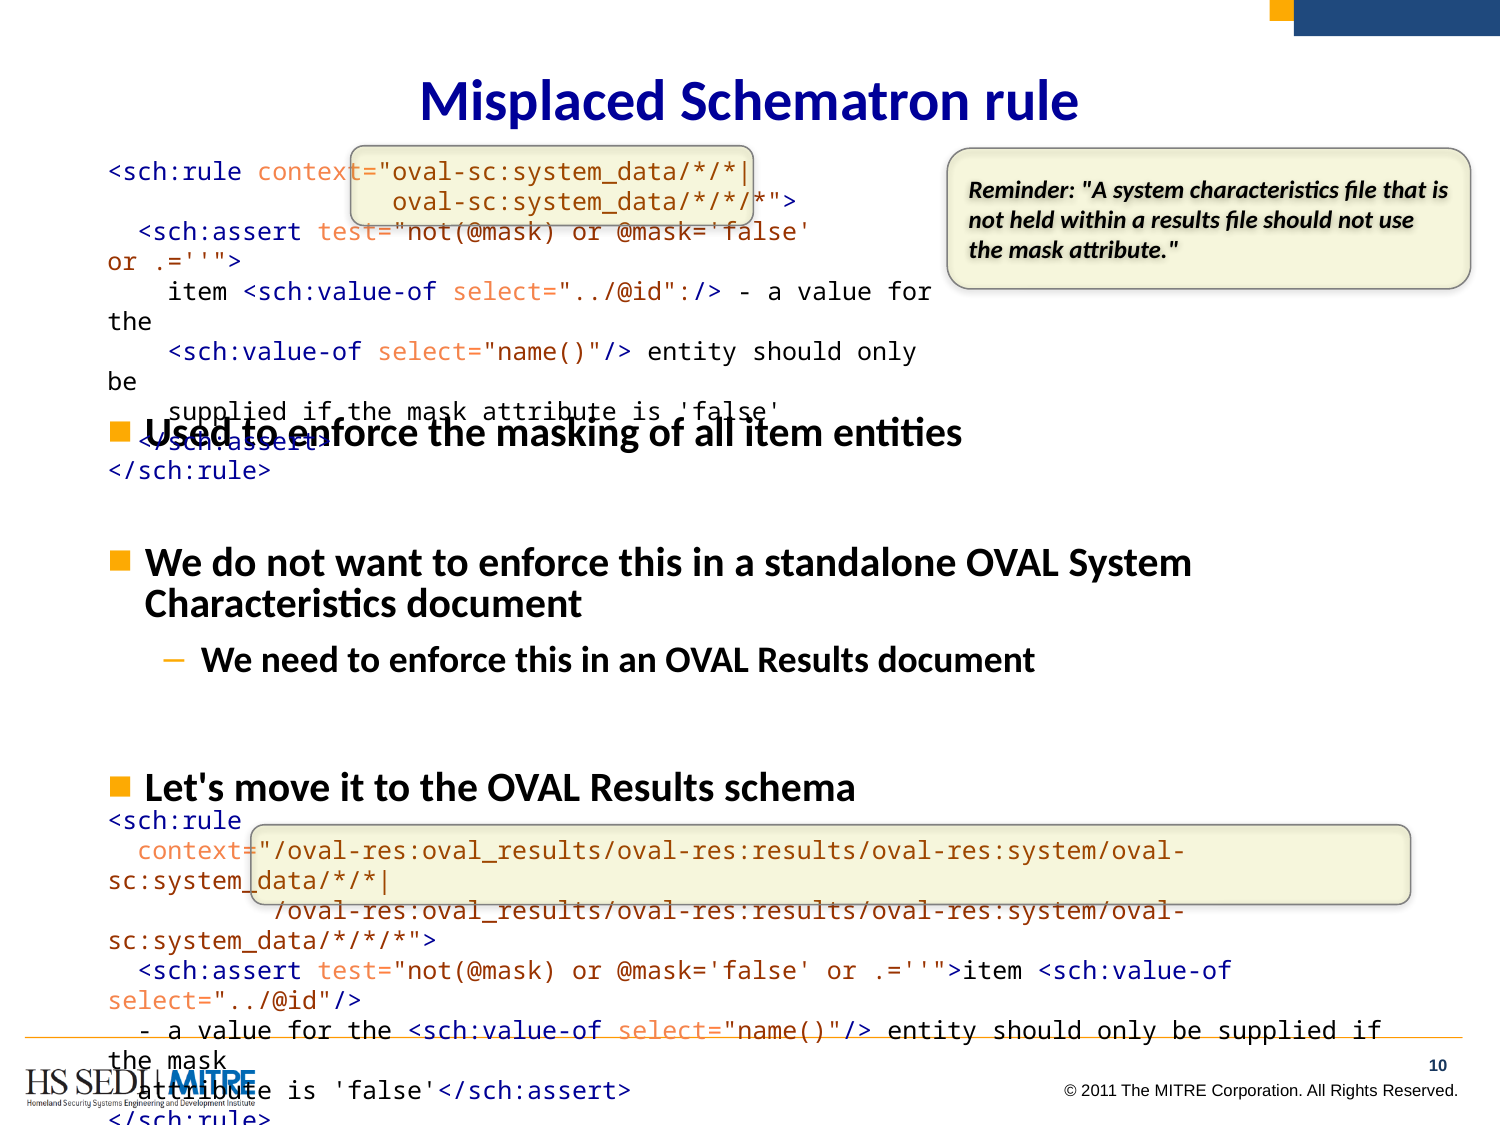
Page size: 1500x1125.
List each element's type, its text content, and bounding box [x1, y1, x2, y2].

text_box [349, 144, 755, 227]
title Misplaced Schematron rule [43, 62, 1457, 151]
text_box <sch:rule context="/oval-res:oval_results/oval-res:results/oval-res:system/oval-sc:system_data/*/*| /oval-res:oval_results/oval-res:results/oval-res:system/oval-sc:system_data/*/*/*"> <sch:assert test="not(@mask) or @mask='false' or .=''">item <sch:value-of select="../@id"/> - a value for the <sch:value-of select="name()"/> entity should only be supplied if the mask attribute is 'false'</sch:assert> </sch:rule> [92, 797, 1436, 1125]
list Used to enforce the masking of all item entities We do not want to enforce this in a standalone OVAL System Characteristics document We need to enforce this in an OVAL Results document Let's move it to the OVAL Results schema [92, 405, 1356, 749]
text_box [250, 823, 1412, 906]
text_box Reminder: "A system characteristics file that is not held within a results file should not use the mask attribute." [948, 149, 1472, 290]
text_box <sch:rule context="oval-sc:system_data/*/*| oval-sc:system_data/*/*/*"> <sch:assert test="not(@mask) or @mask='false' or .=''"> item <sch:value-of select="../@id":/> - a value for the <sch:value-of select="name()"/> entity should only be supplied if the mask attribute is 'false' </sch:assert> </sch:rule> [92, 148, 948, 493]
slide_number 9 [1436, 1049, 1463, 1076]
picture [20, 1058, 92, 1122]
